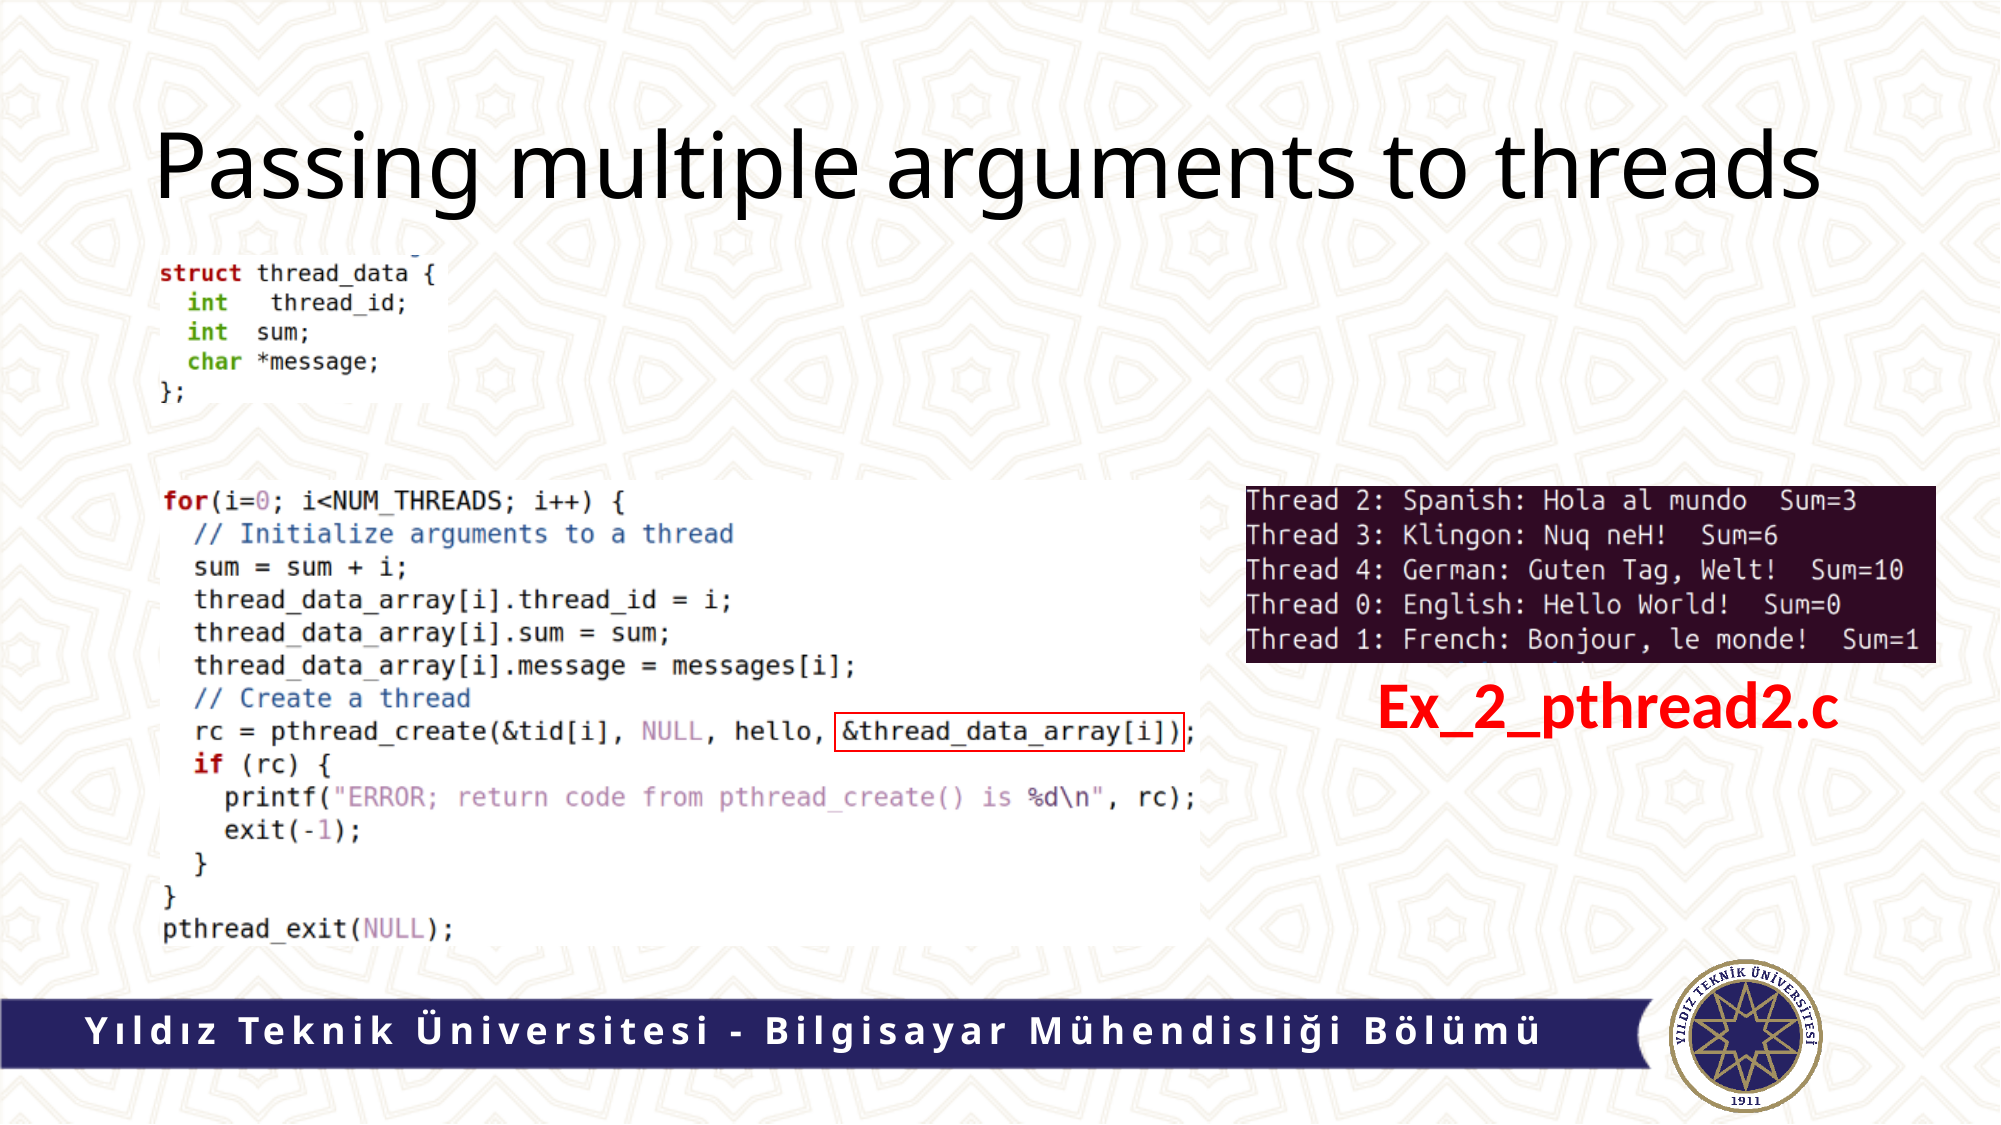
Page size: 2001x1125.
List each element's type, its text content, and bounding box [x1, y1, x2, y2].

footer Yıldız Teknik Üniversitesi - Bilgisayar Mühendisliği Bölümü [0, 997, 1628, 1069]
title Passing multiple arguments to threads [137, 59, 1863, 278]
picture [0, 0, 2000, 1125]
text_box Ex_2_pthread2.c [1362, 663, 1892, 761]
